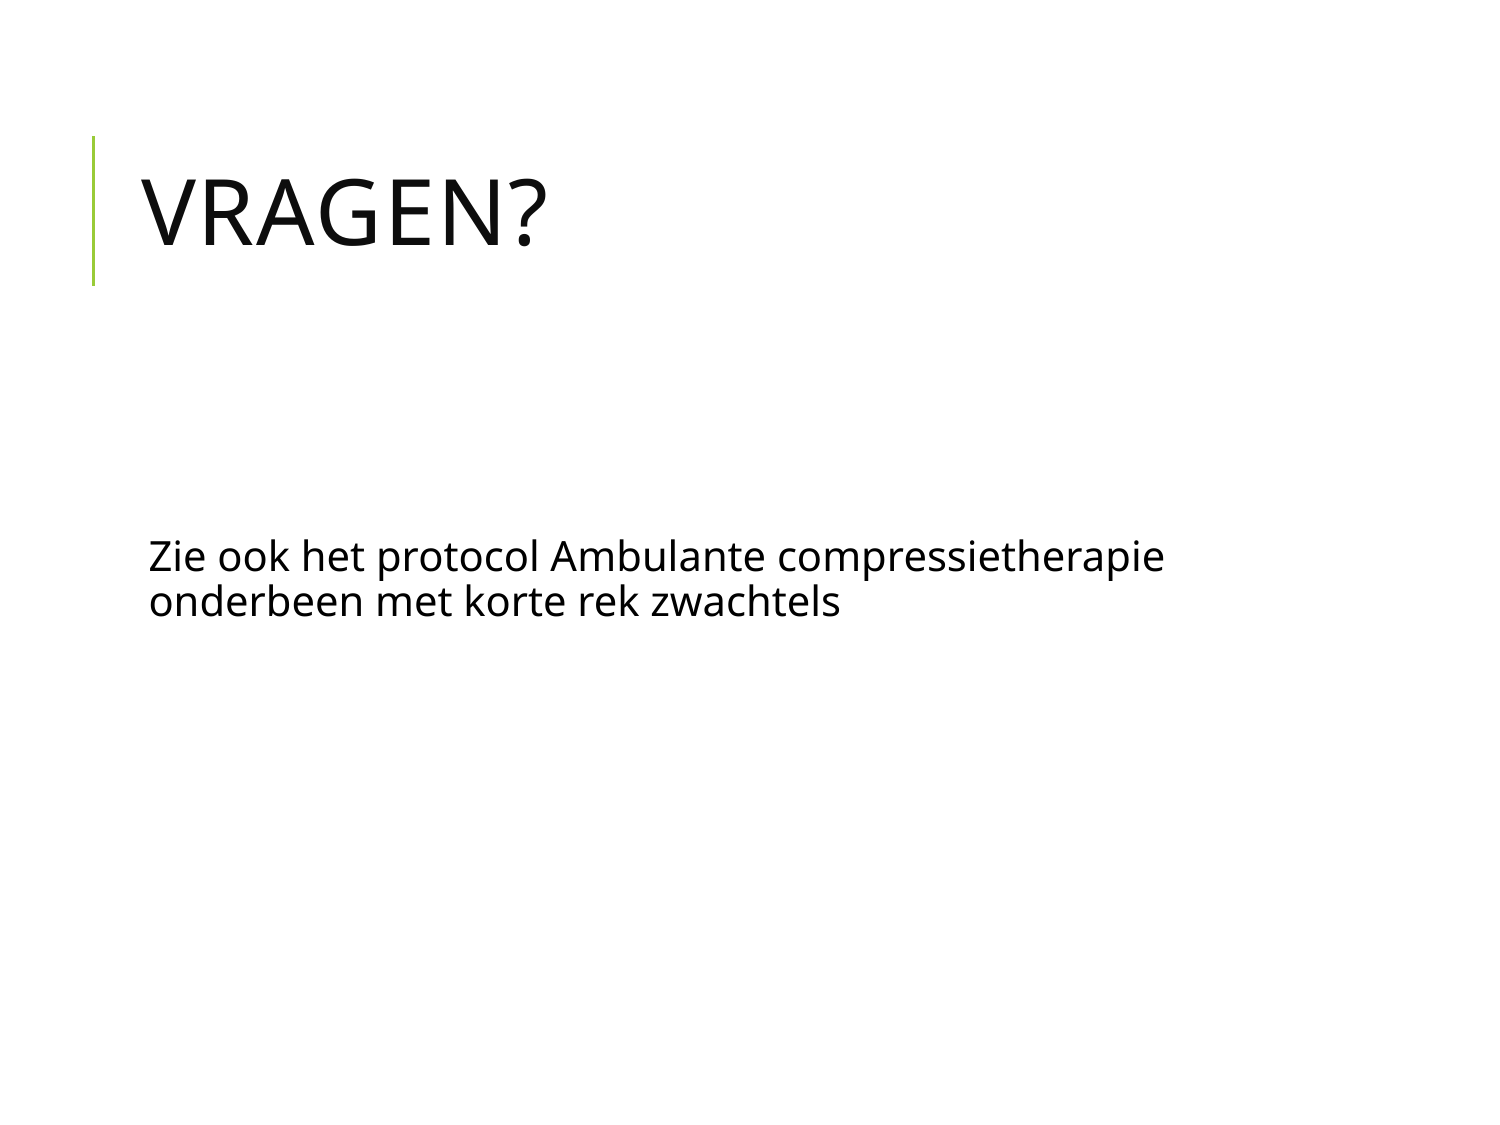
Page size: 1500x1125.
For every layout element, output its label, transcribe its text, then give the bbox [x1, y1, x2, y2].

list Zie ook het protocol Ambulante compressietherapie onderbeen met korte rek zwachtels [126, 375, 1322, 1035]
title Vragen? [126, 96, 1322, 342]
